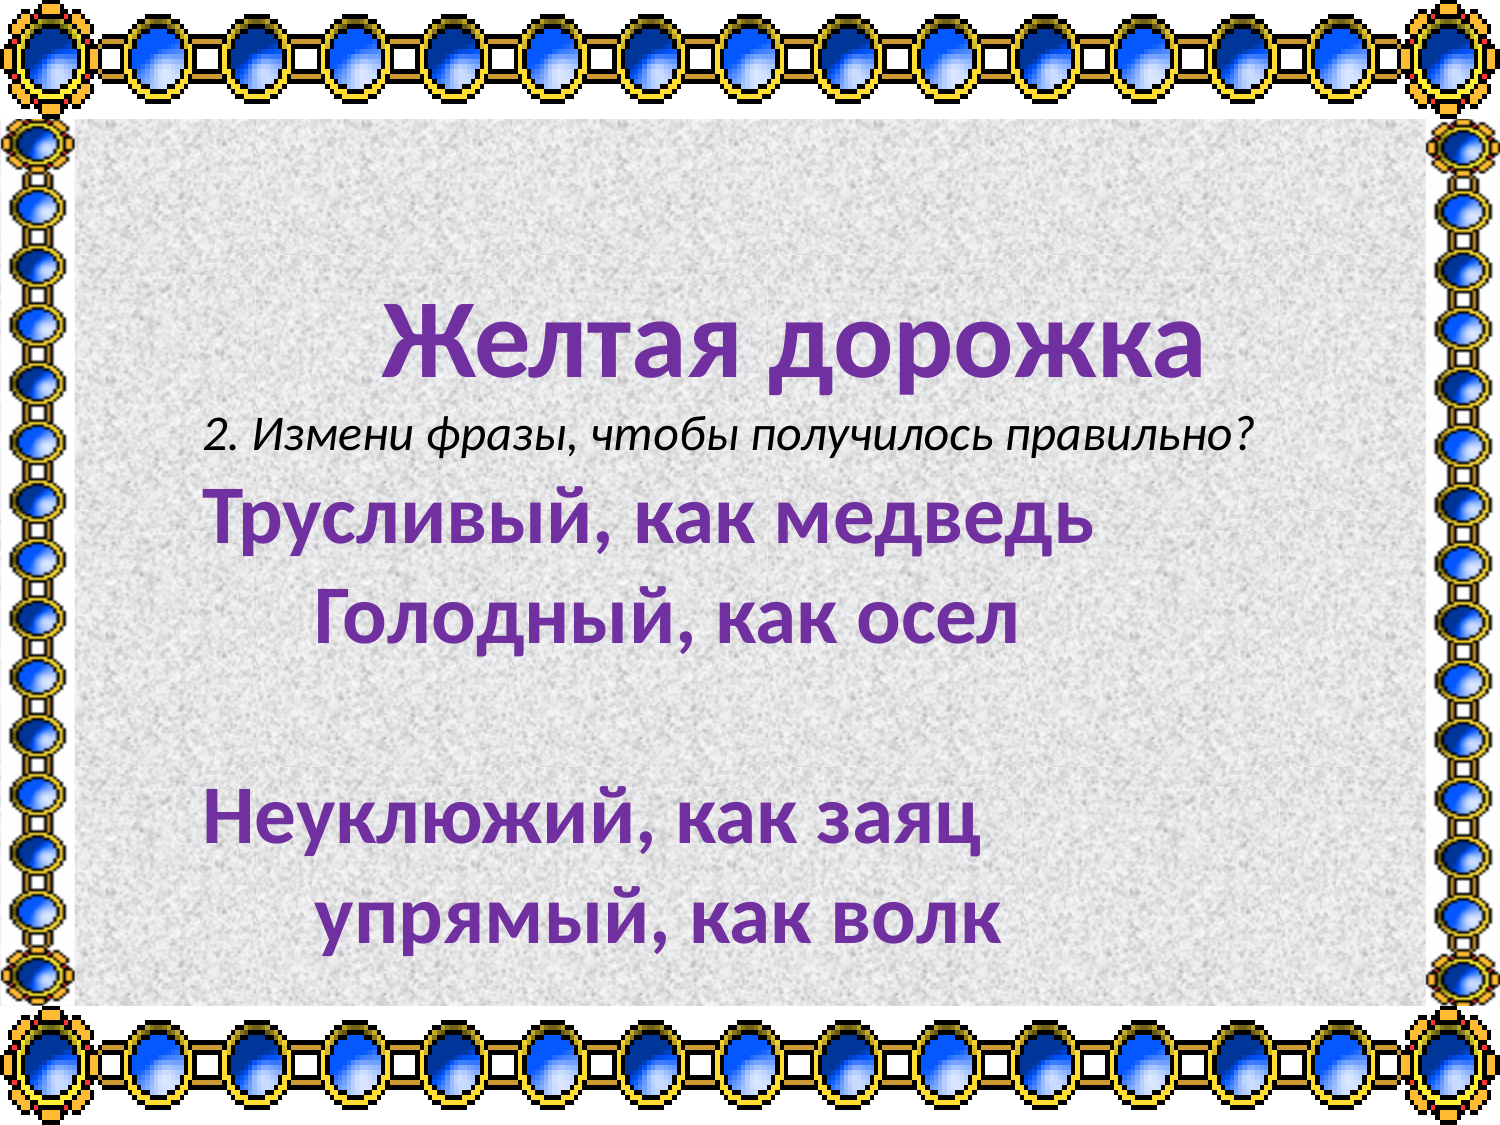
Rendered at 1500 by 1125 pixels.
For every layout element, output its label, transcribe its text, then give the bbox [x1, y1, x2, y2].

picture [0, 0, 1500, 1125]
text_box Желтая дорожка 2. Измени фразы, чтобы получилось правильно? Трусливый, как медведь Голодный, как осел Неуклюжий, как заяц упрямый, как волк [187, 257, 1402, 968]
